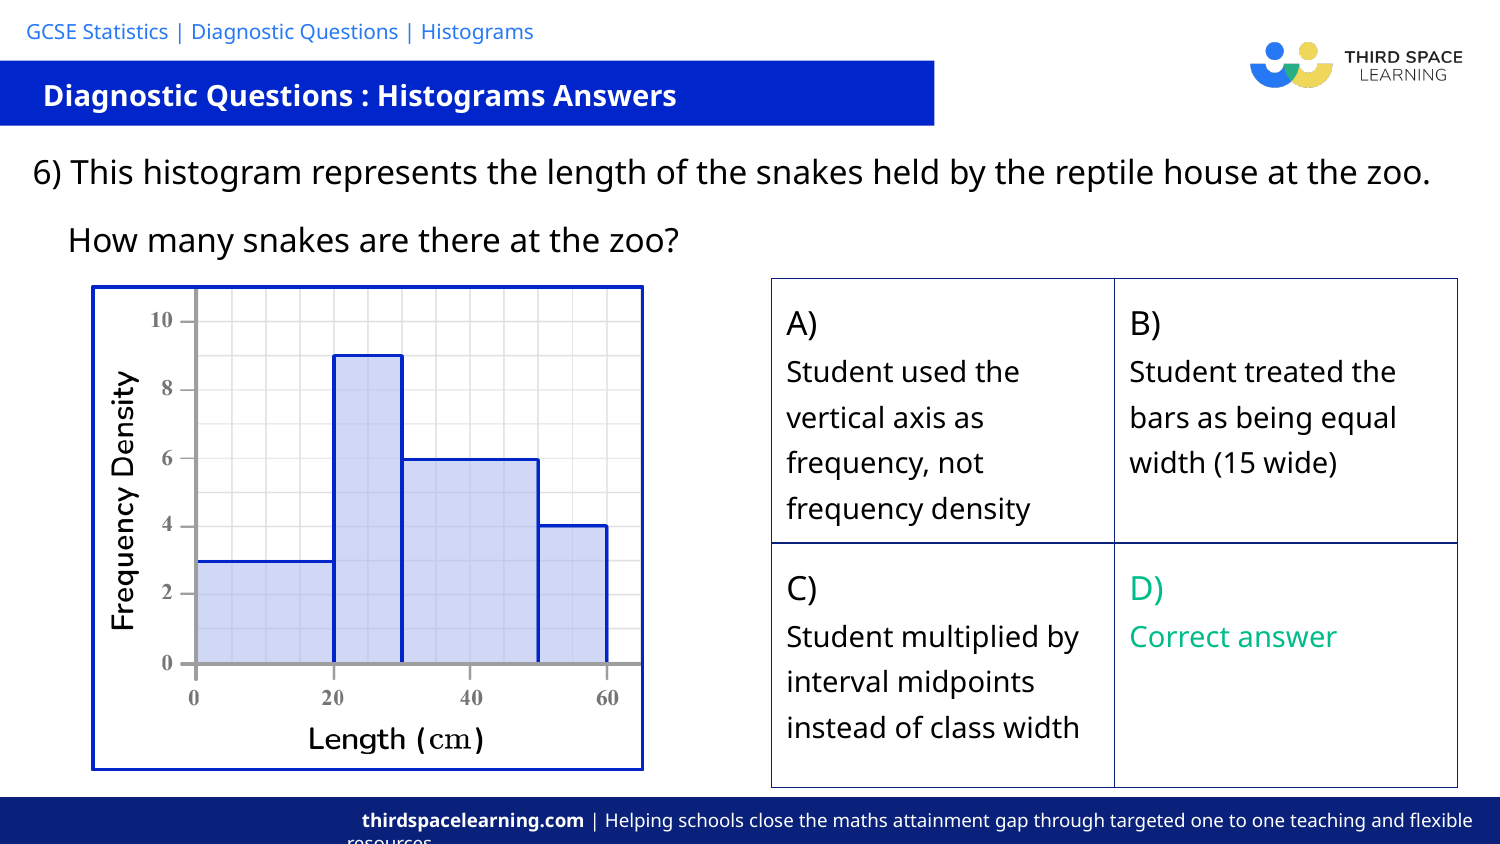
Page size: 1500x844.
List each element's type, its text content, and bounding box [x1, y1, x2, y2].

text_box Diagnostic Questions : Histograms Answers [27, 61, 778, 127]
picture [1250, 33, 1465, 99]
picture [91, 284, 645, 772]
table_header 6) This histogram represents the length of the snakes held by the reptile house at the zoo. How many snakes are there at the zoo? [19, 142, 1474, 269]
